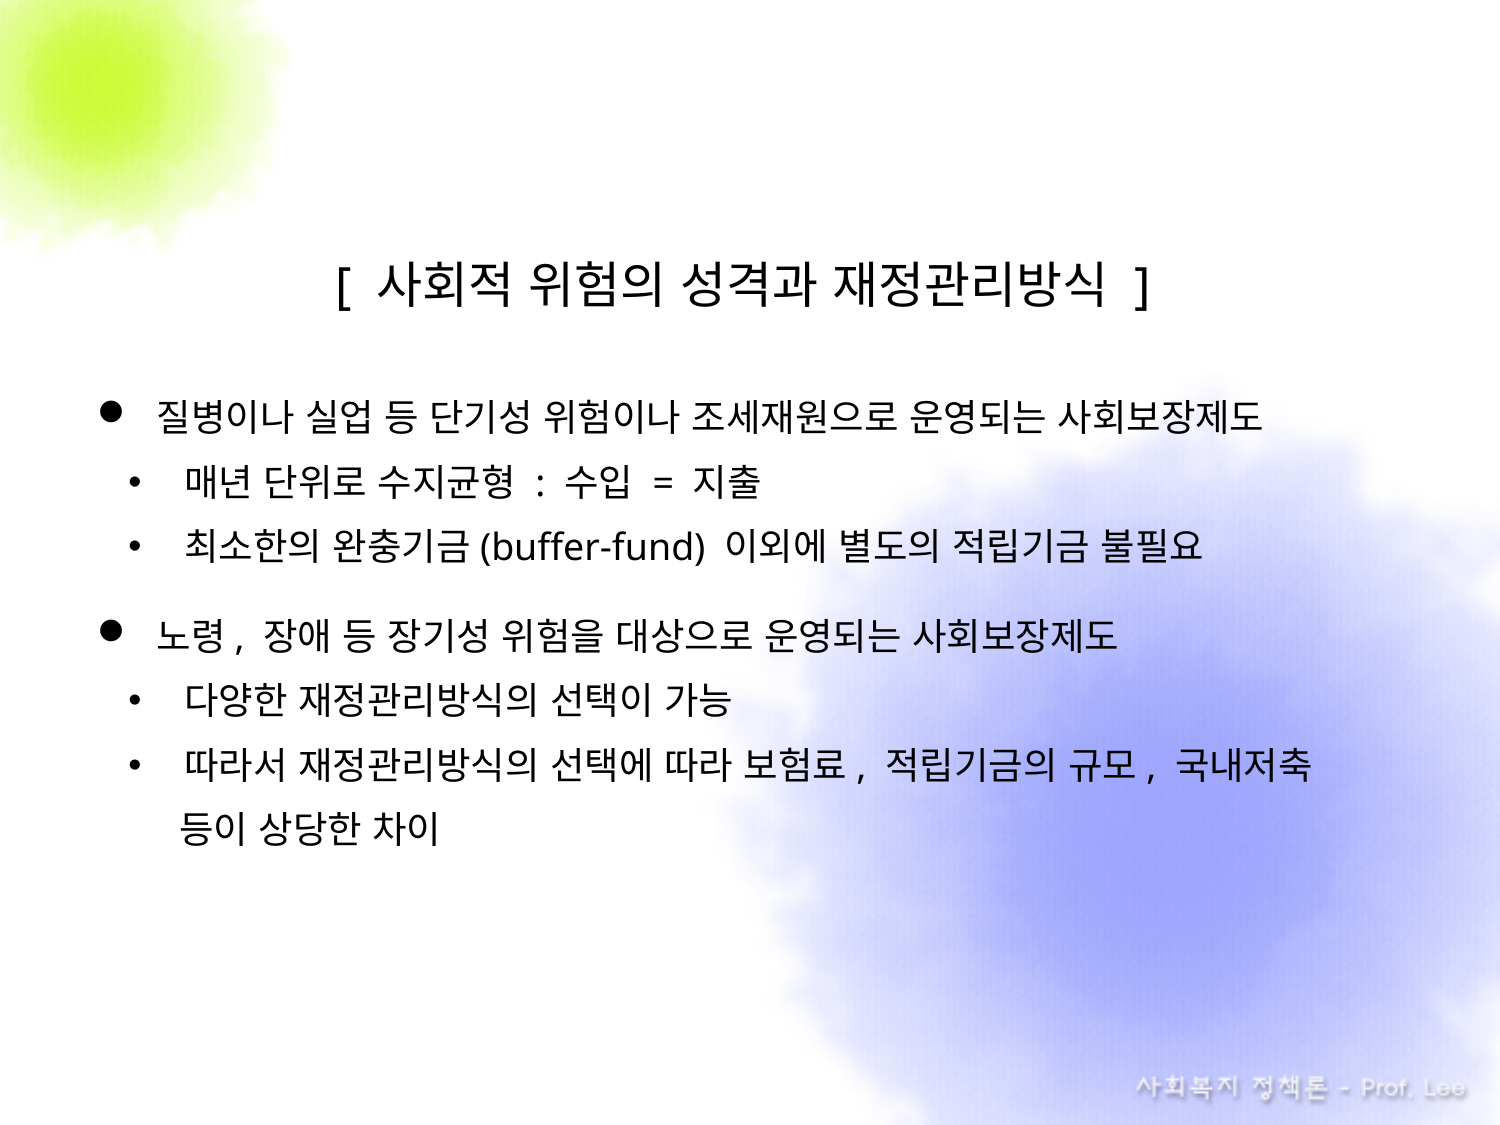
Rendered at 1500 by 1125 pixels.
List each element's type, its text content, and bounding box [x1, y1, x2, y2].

list [ 사회적 위험의 성격과 재정관리방식 ] 질병이나 실업 등 단기성 위험이나 조세재원으로 운영되는 사회보장제도 매년 단위로 수지균형 : 수입 = 지출 최소한의 완충기금(buffer-fund) 이외에 별도의 적립기금 불필요 노령, 장애 등 장기성 위험을 대상으로 운영되는 사회보장제도 다양한 재정관리방식의 선택이 가능 따라서 재정관리방식의 선택에 따라 보험료, 적립기금의 규모, 국내저축 등이 상당한 차이 [67, 234, 1418, 879]
picture [0, 0, 1500, 1125]
